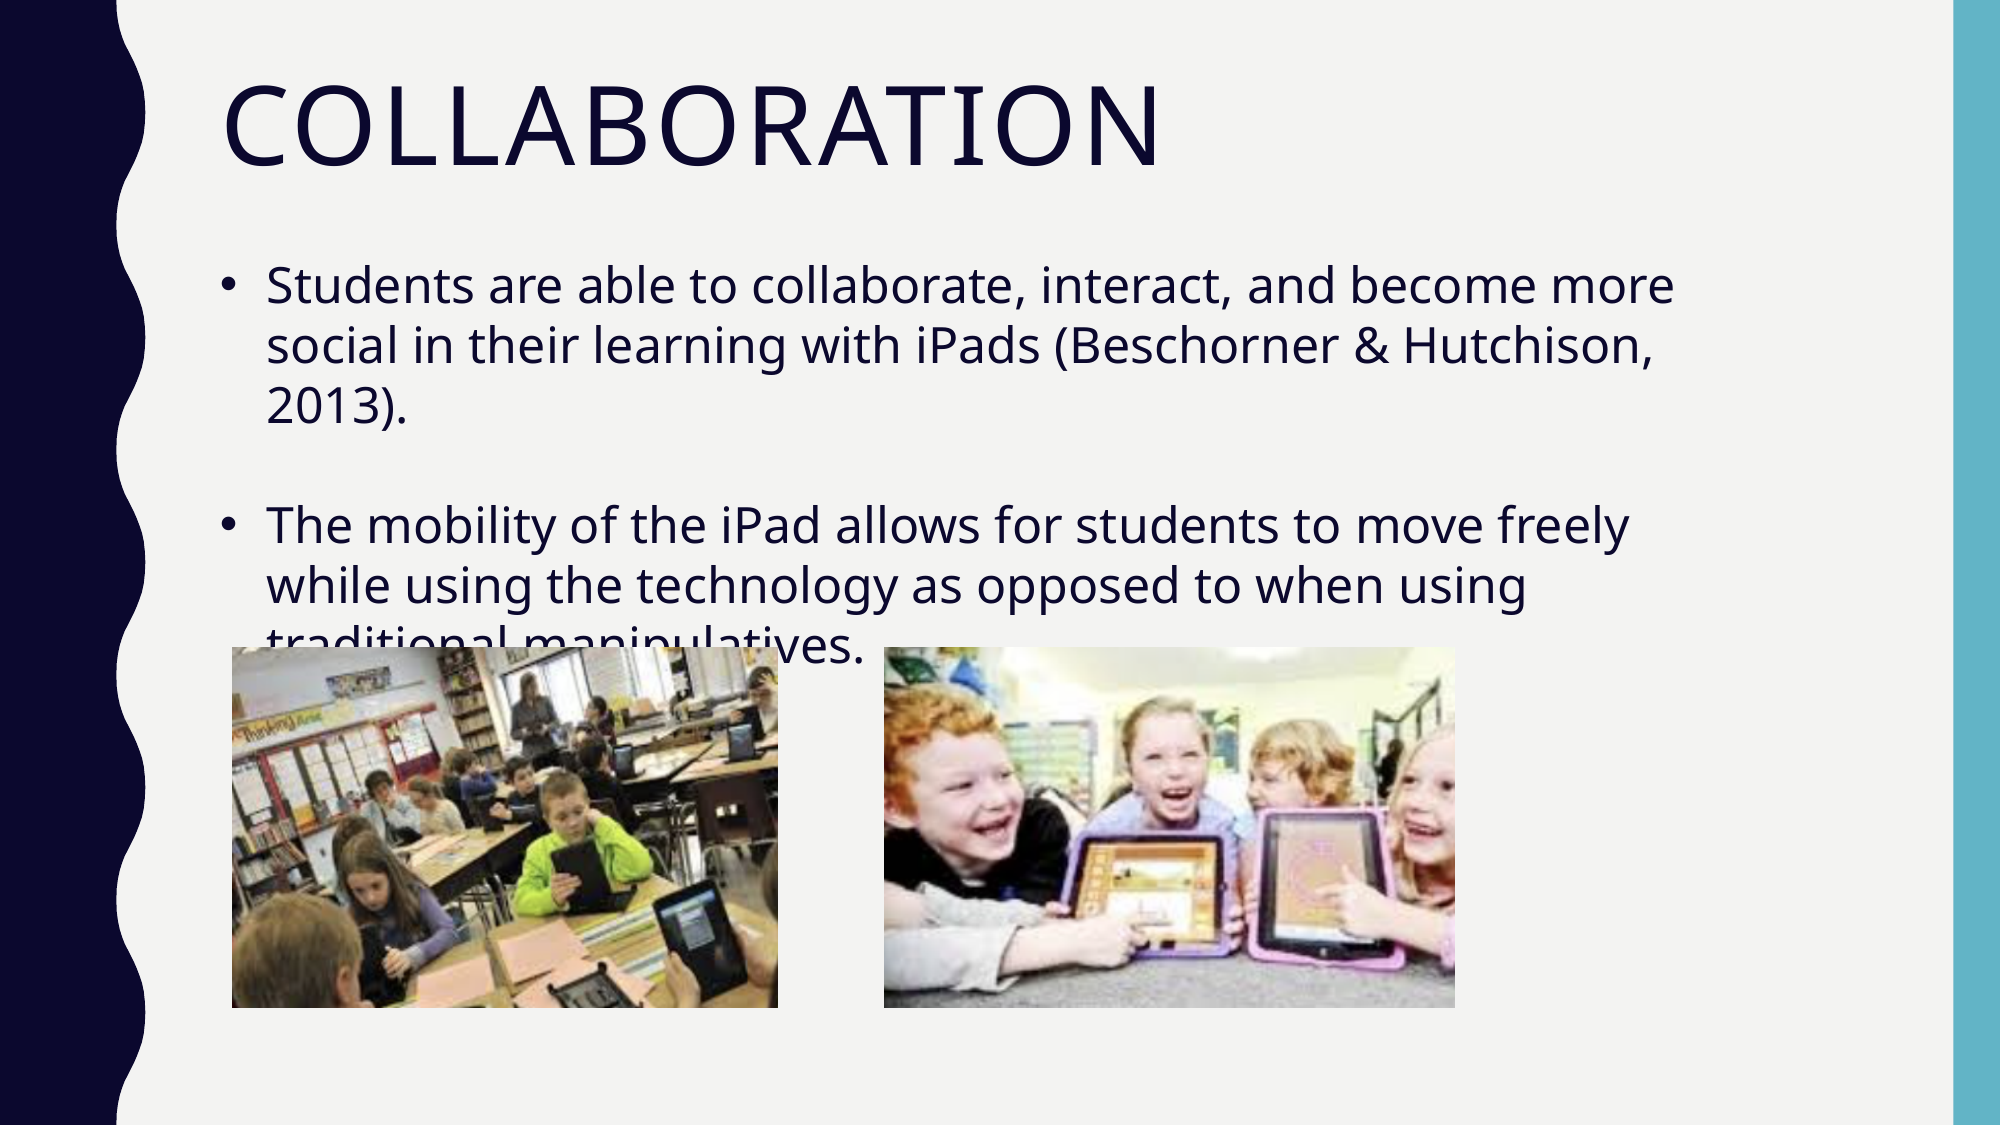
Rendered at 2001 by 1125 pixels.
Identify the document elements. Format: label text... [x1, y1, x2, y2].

title Collaboration [205, 62, 1184, 229]
picture [232, 647, 778, 1008]
text_box Students are able to collaborate, interact, and become more social in their learning with iPads (Beschorner & Hutchison, 2013). The mobility of the iPad allows for students to move freely while using the technology as opposed to when using traditional manipulatives. [205, 245, 1693, 681]
picture [884, 647, 1455, 1008]
